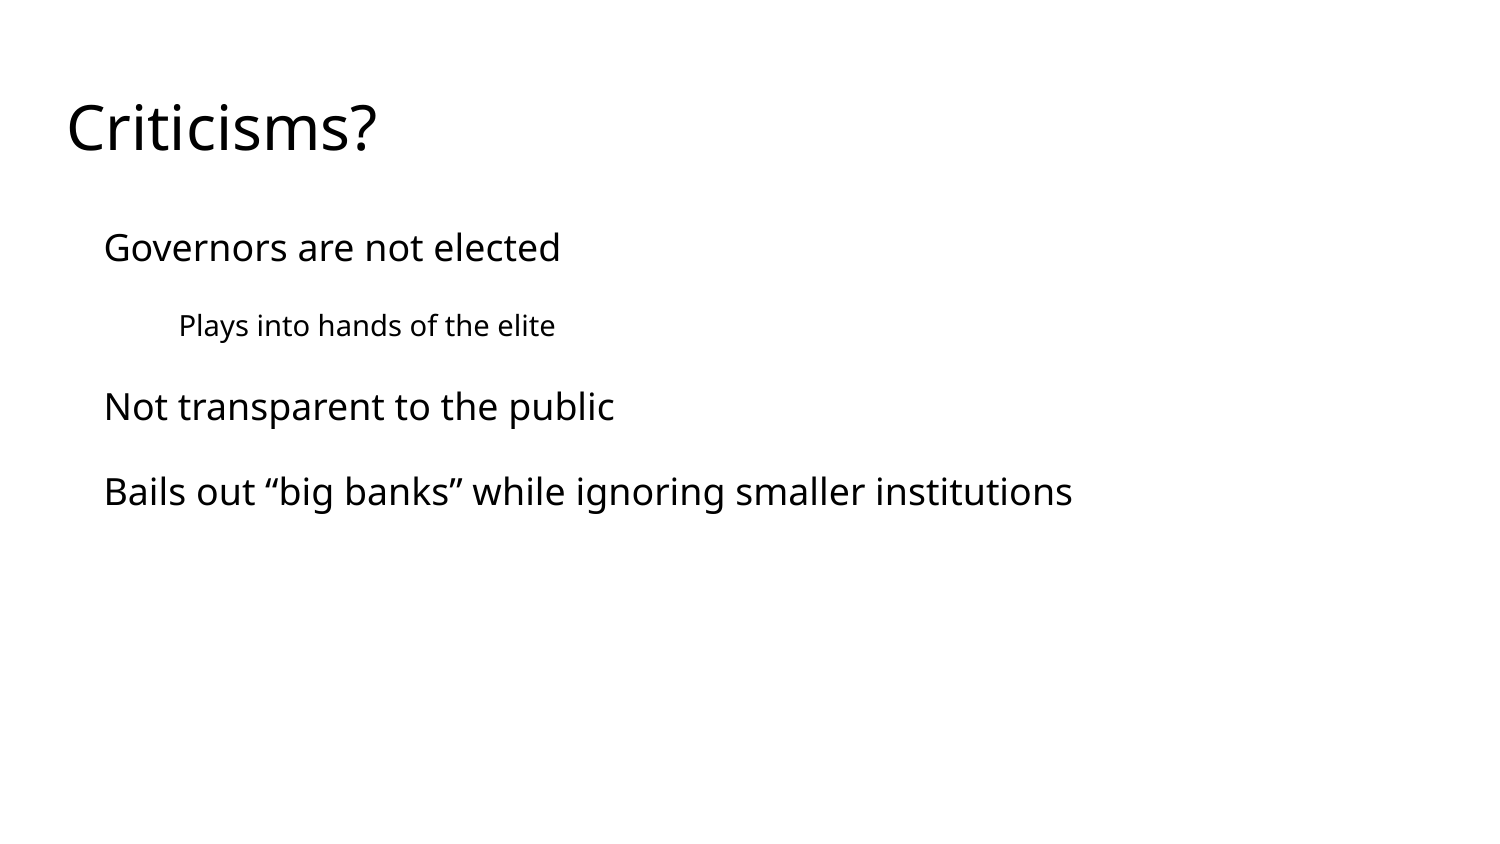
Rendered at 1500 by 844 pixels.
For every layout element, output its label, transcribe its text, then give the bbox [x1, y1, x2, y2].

list Governors are not elected Plays into hands of the elite Not transparent to the public Bails out “big banks” while ignoring smaller institutions [51, 202, 1449, 750]
title Criticisms? [51, 72, 1449, 167]
